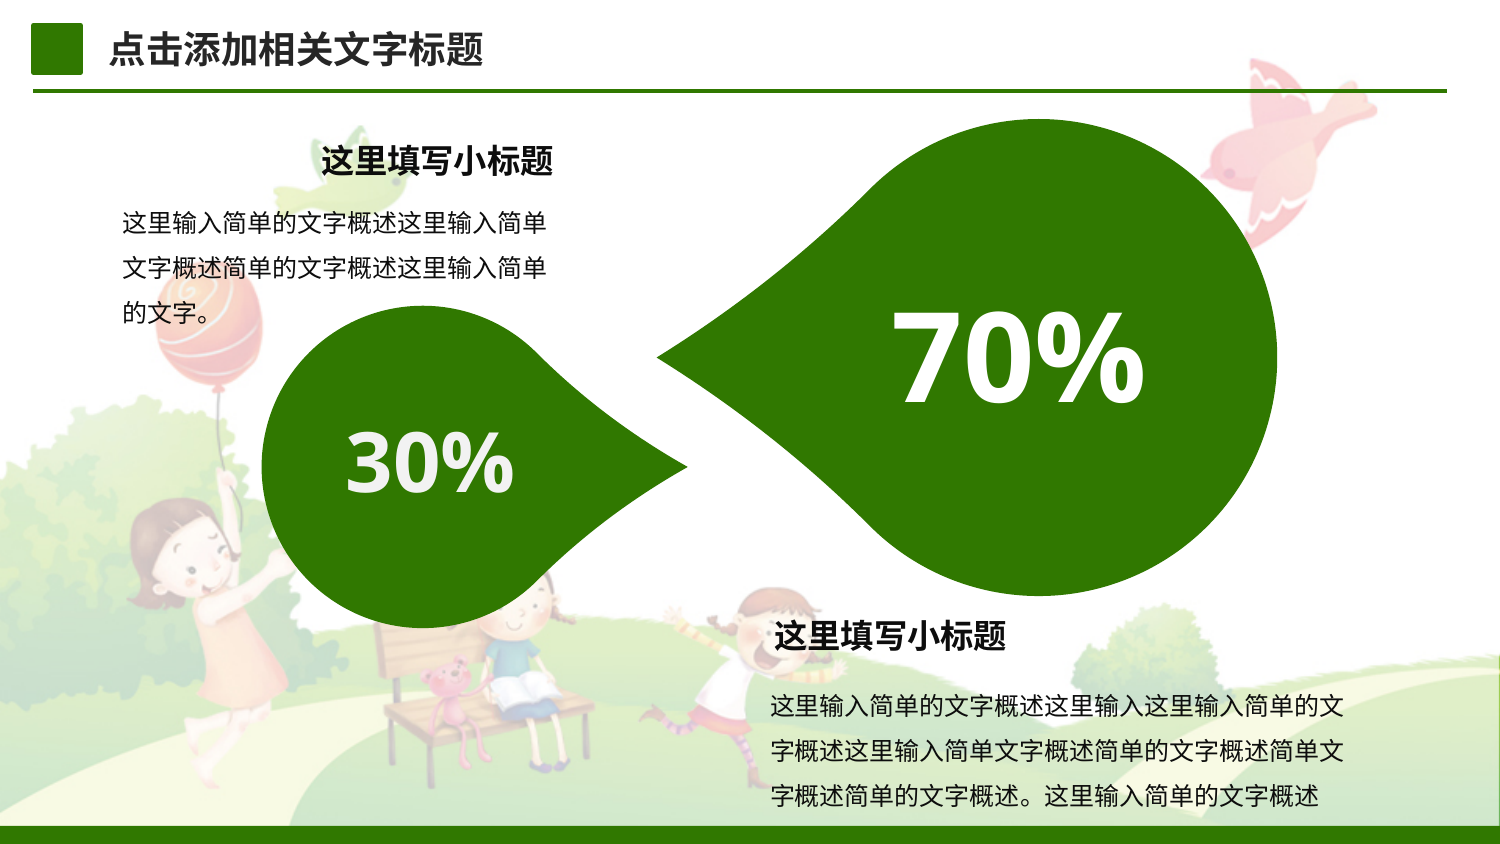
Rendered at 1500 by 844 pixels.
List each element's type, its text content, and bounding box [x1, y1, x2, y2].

text_box 点击添加相关文字标题 [94, 18, 499, 79]
text_box [31, 23, 83, 75]
text_box [259, 338, 690, 631]
text_box 这里输入简单的文字概述这里输入简单文字概述简单的文字概述这里输入简单的文字。 [103, 182, 573, 338]
text_box [0, 824, 1500, 844]
text_box 这里填写小标题 [754, 612, 1032, 666]
text_box 这里填写小标题 [301, 136, 579, 190]
text_box 这里输入简单的文字概述这里输入这里输入简单的文字概述这里输入简单文字概述简单的文字概述简单文字概述简单的文字概述。这里输入简单的文字概述 [750, 666, 1369, 821]
text_box 70% [877, 269, 1163, 435]
text_box 30% [330, 401, 531, 517]
picture [0, 0, 1500, 824]
text_box [654, 116, 1280, 599]
